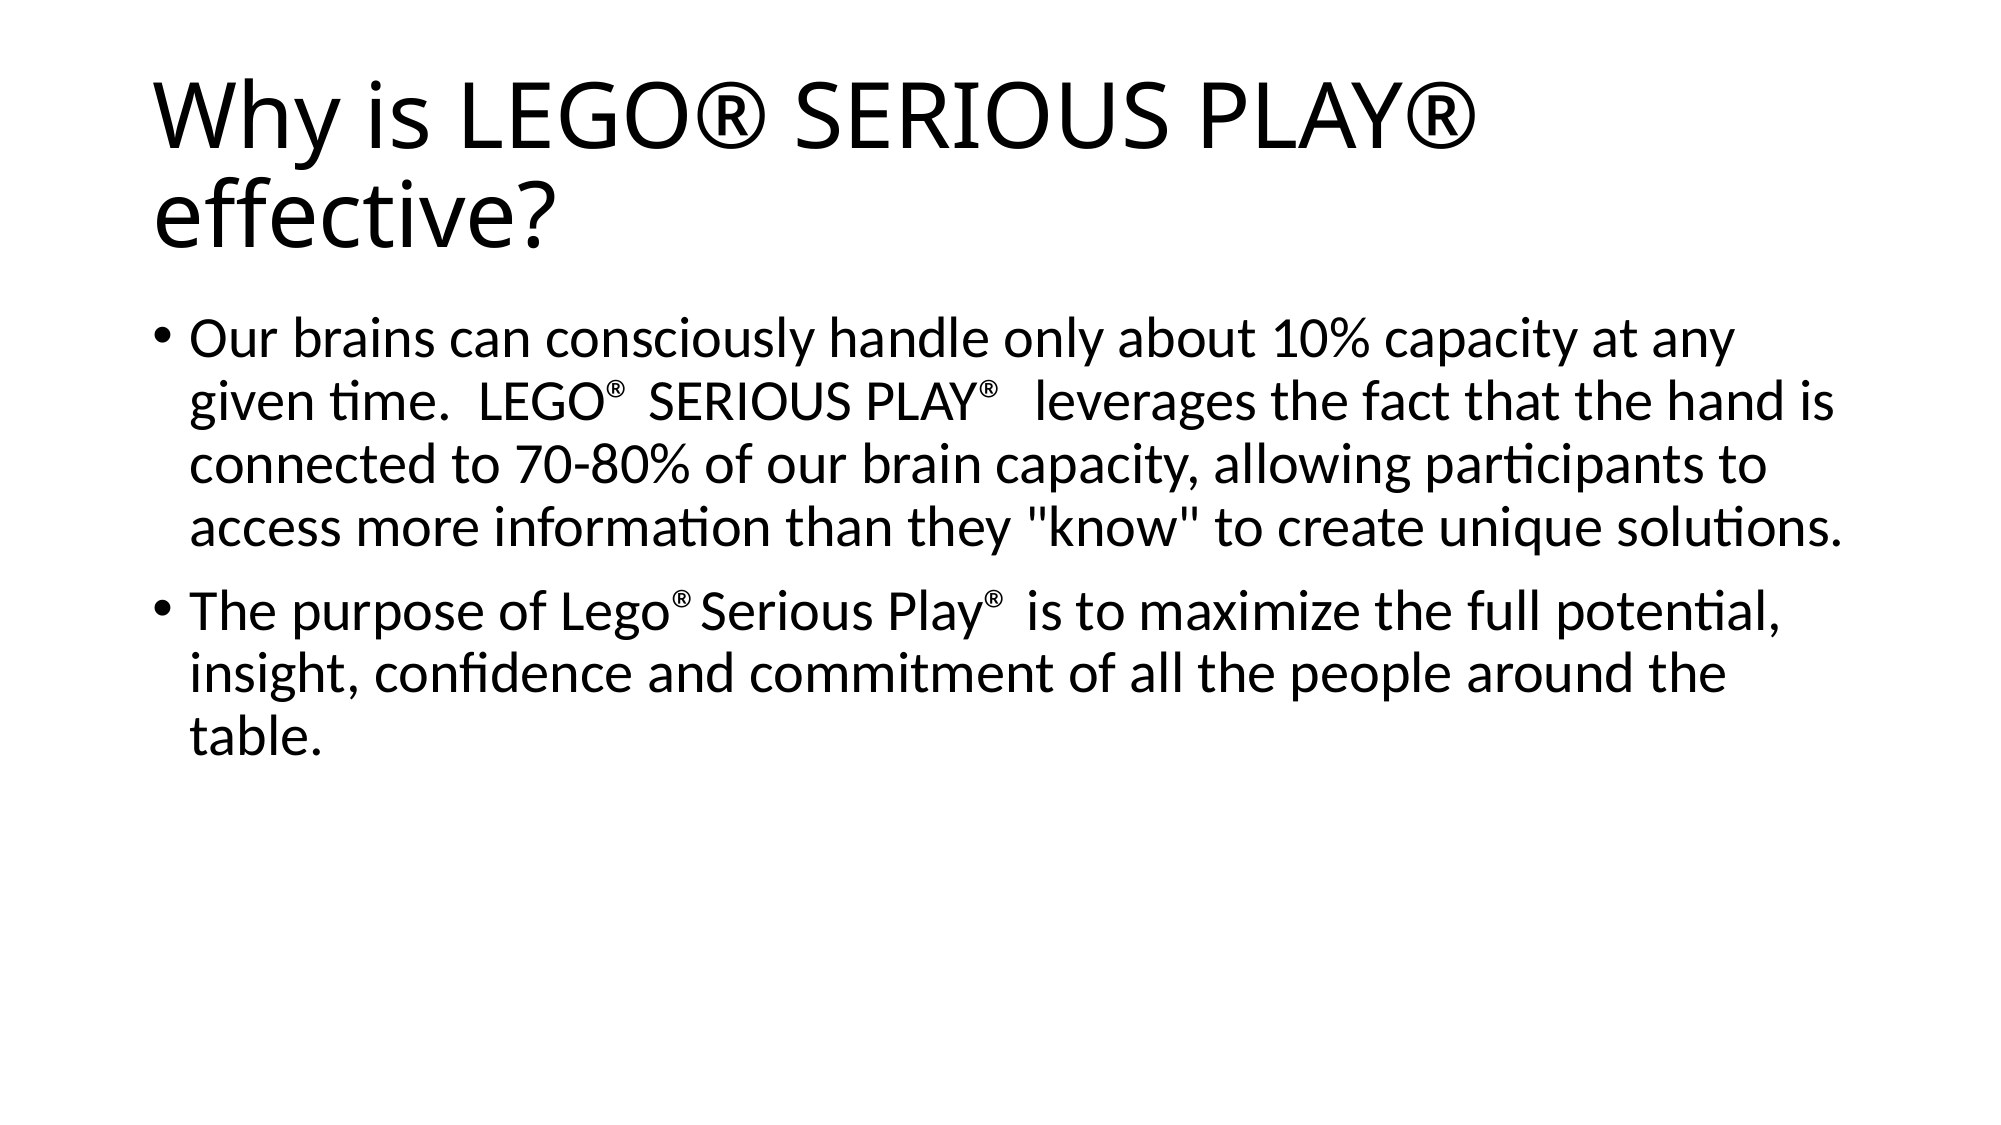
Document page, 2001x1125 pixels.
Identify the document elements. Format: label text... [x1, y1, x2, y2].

list Our brains can consciously handle only about 10% capacity at any given time. LEGO® SERIOUS PLAY® leverages the fact that the hand is connected to 70-80% of our brain capacity, allowing participants to access more information than they "know" to create unique solutions. The purpose of Lego®Serious Play® is to maximize the full potential, insight, confidence and commitment of all the people around the table. [137, 299, 1863, 1014]
title Why is LEGO® SERIOUS PLAY® effective? [137, 59, 1863, 278]
